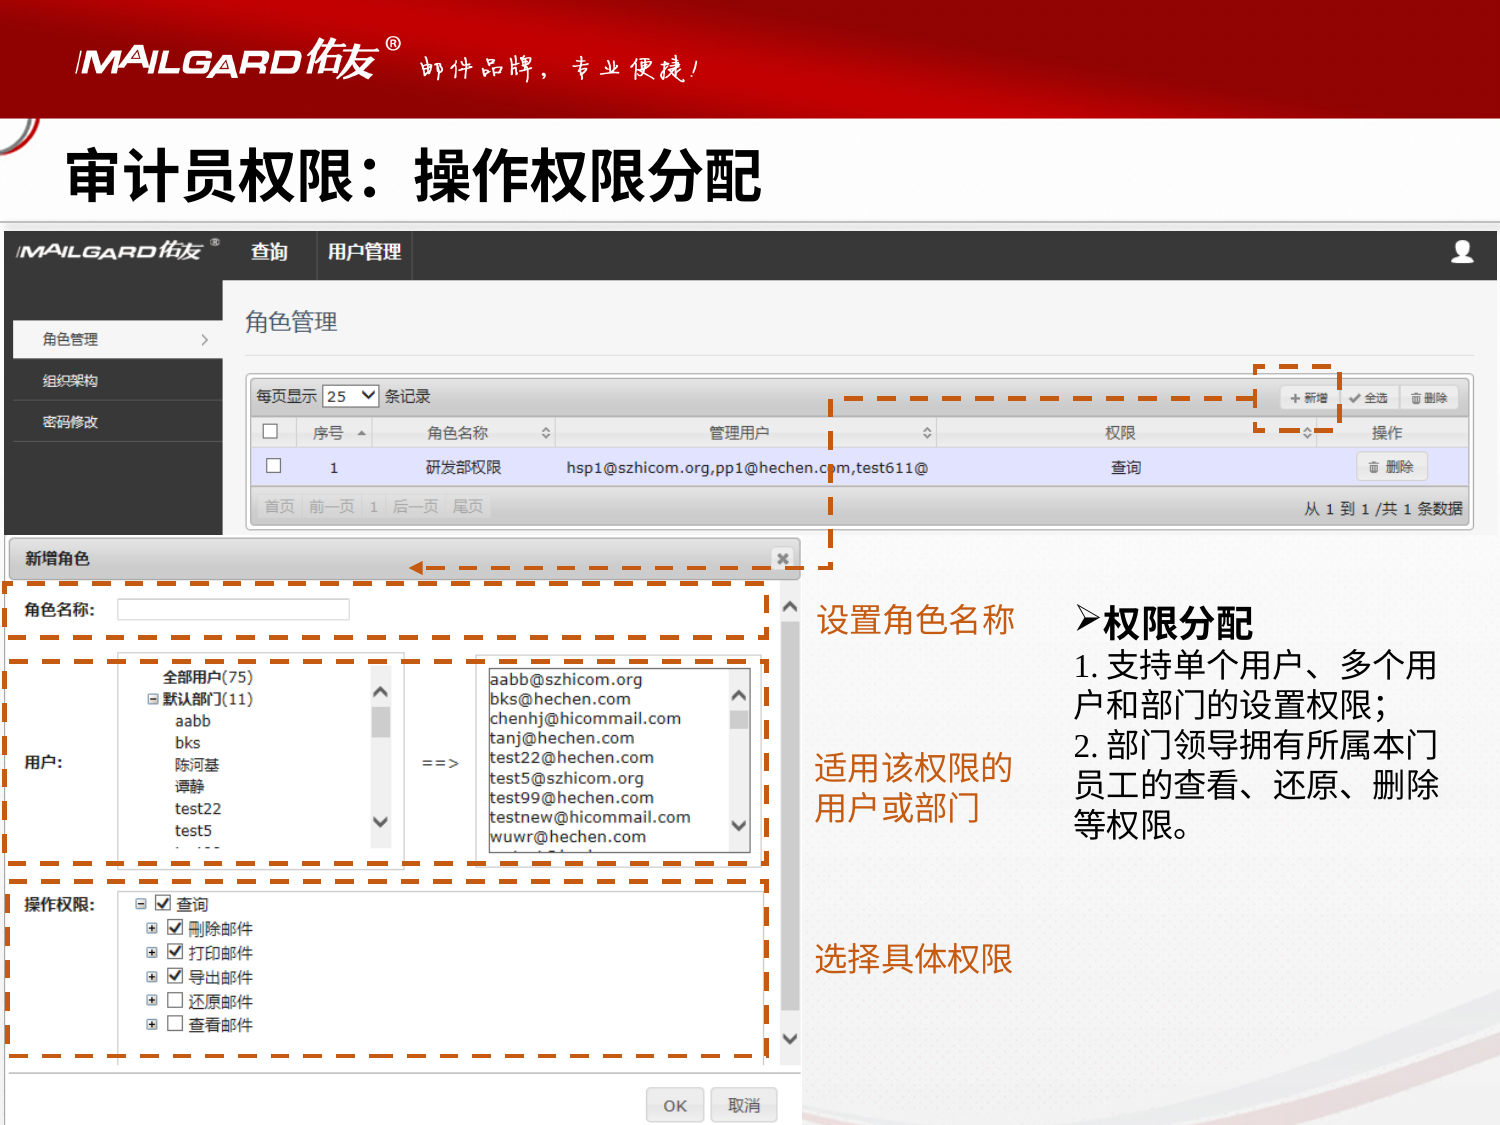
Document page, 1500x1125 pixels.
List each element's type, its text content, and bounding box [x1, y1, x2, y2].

picture [0, 223, 1500, 1125]
text_box 选择具体权限 [802, 930, 1066, 986]
text_box 设置角色名称 [802, 592, 1058, 647]
text_box 权限分配 1.支持单个用户、多个用户和部门的设置权限； 2.部门领导拥有所属本门员工的查看、还原、删除等权限。 [1058, 592, 1458, 852]
text_box 适用该权限的用户或部门 [802, 739, 1059, 835]
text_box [408, 398, 1255, 568]
text_box 审计员权限：操作权限分配 [49, 131, 838, 217]
picture [0, 0, 1500, 221]
